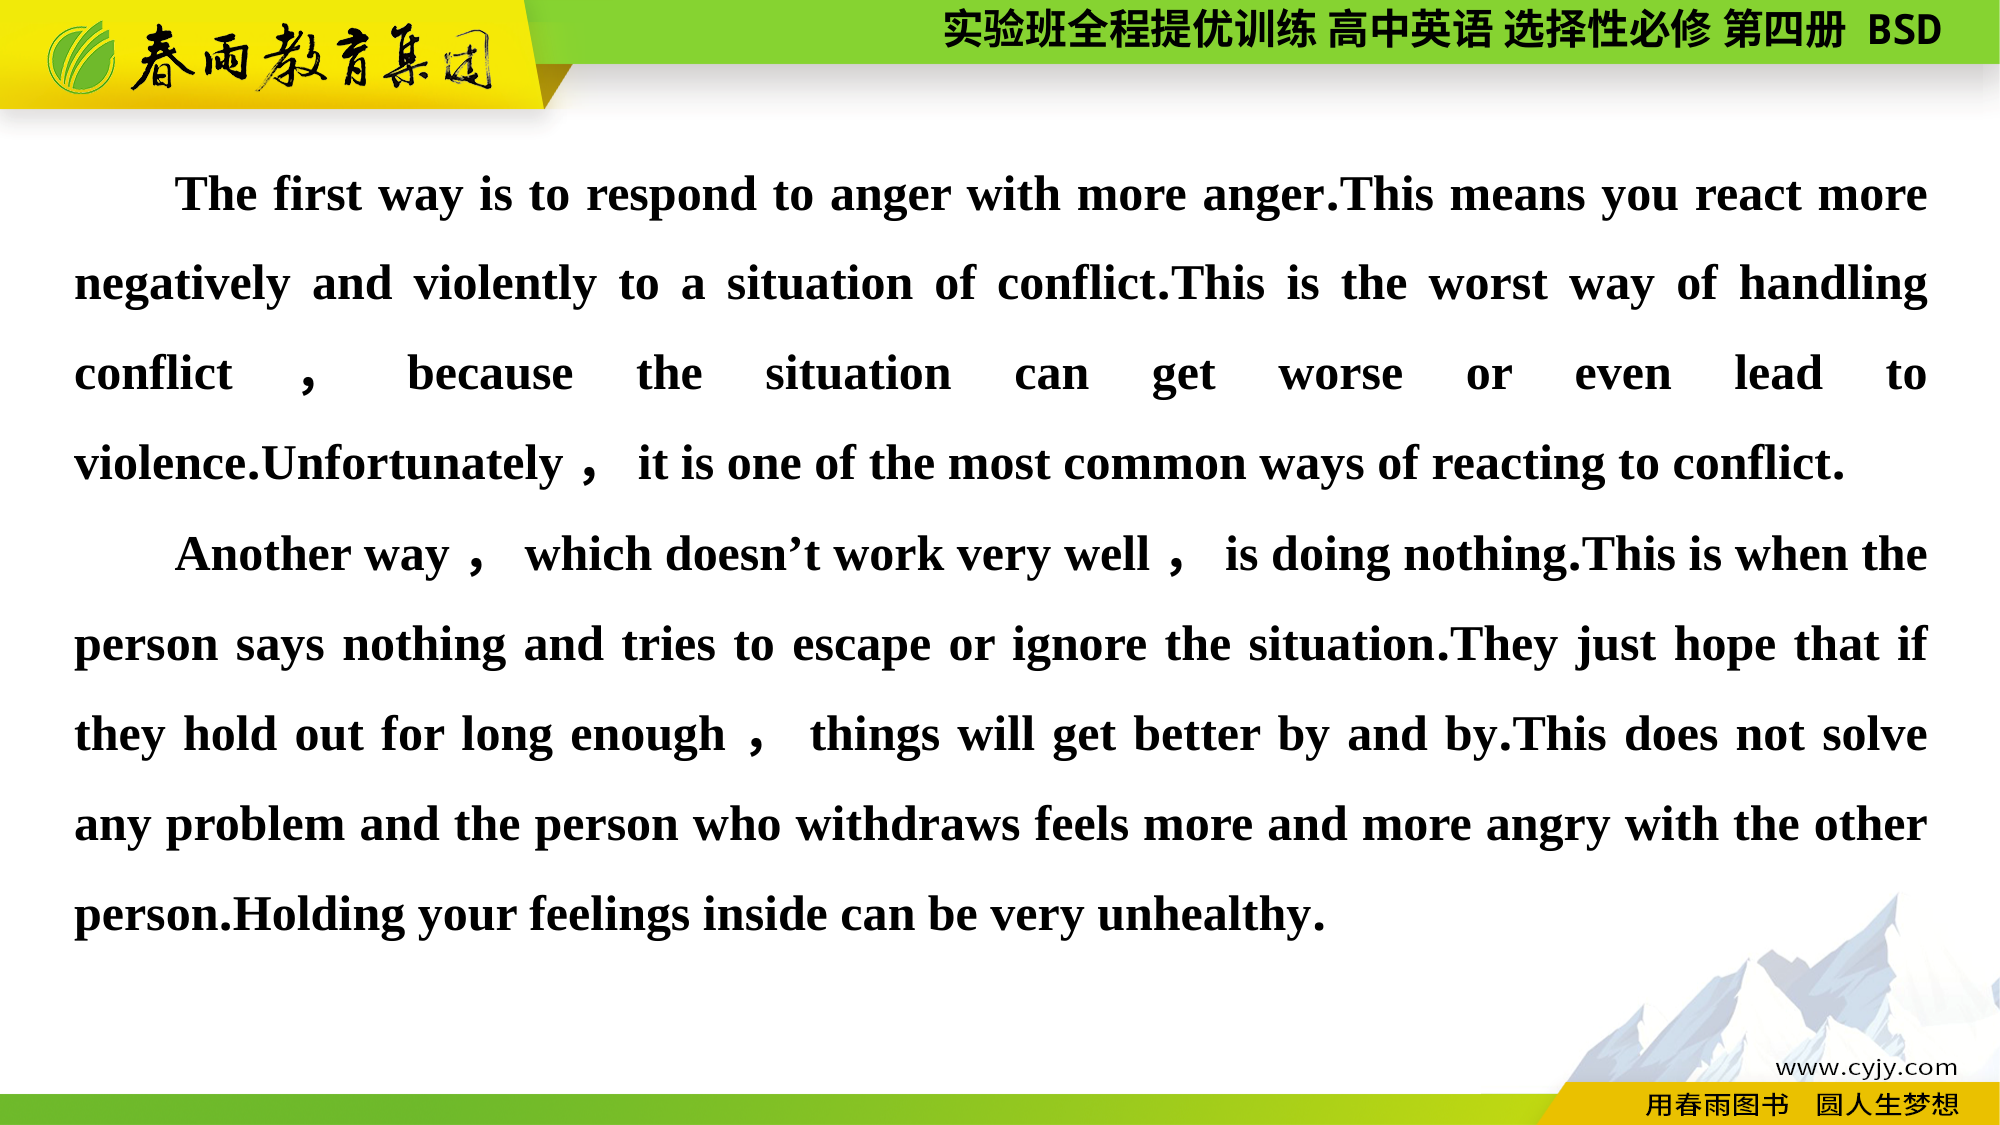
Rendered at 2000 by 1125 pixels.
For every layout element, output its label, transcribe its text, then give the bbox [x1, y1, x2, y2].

list The first way is to respond to anger with more anger.This means you react more negatively and violently to a situation of conflict.This is the worst way of handling conflict，because the situation can get worse or even lead to violence.Unfortunately，it is one of the most common ways of reacting to conflict. Another way，which doesn’t work very well，is doing nothing.This is when the person says nothing and tries to escape or ignore the situation.They just hope that if they hold out for long enough，things will get better by and by.This does not solve any problem and the person who withdraws feels more and more angry with the other person.Holding your feelings inside can be very unhealthy. [59, 122, 1944, 956]
picture [0, 0, 2000, 1125]
